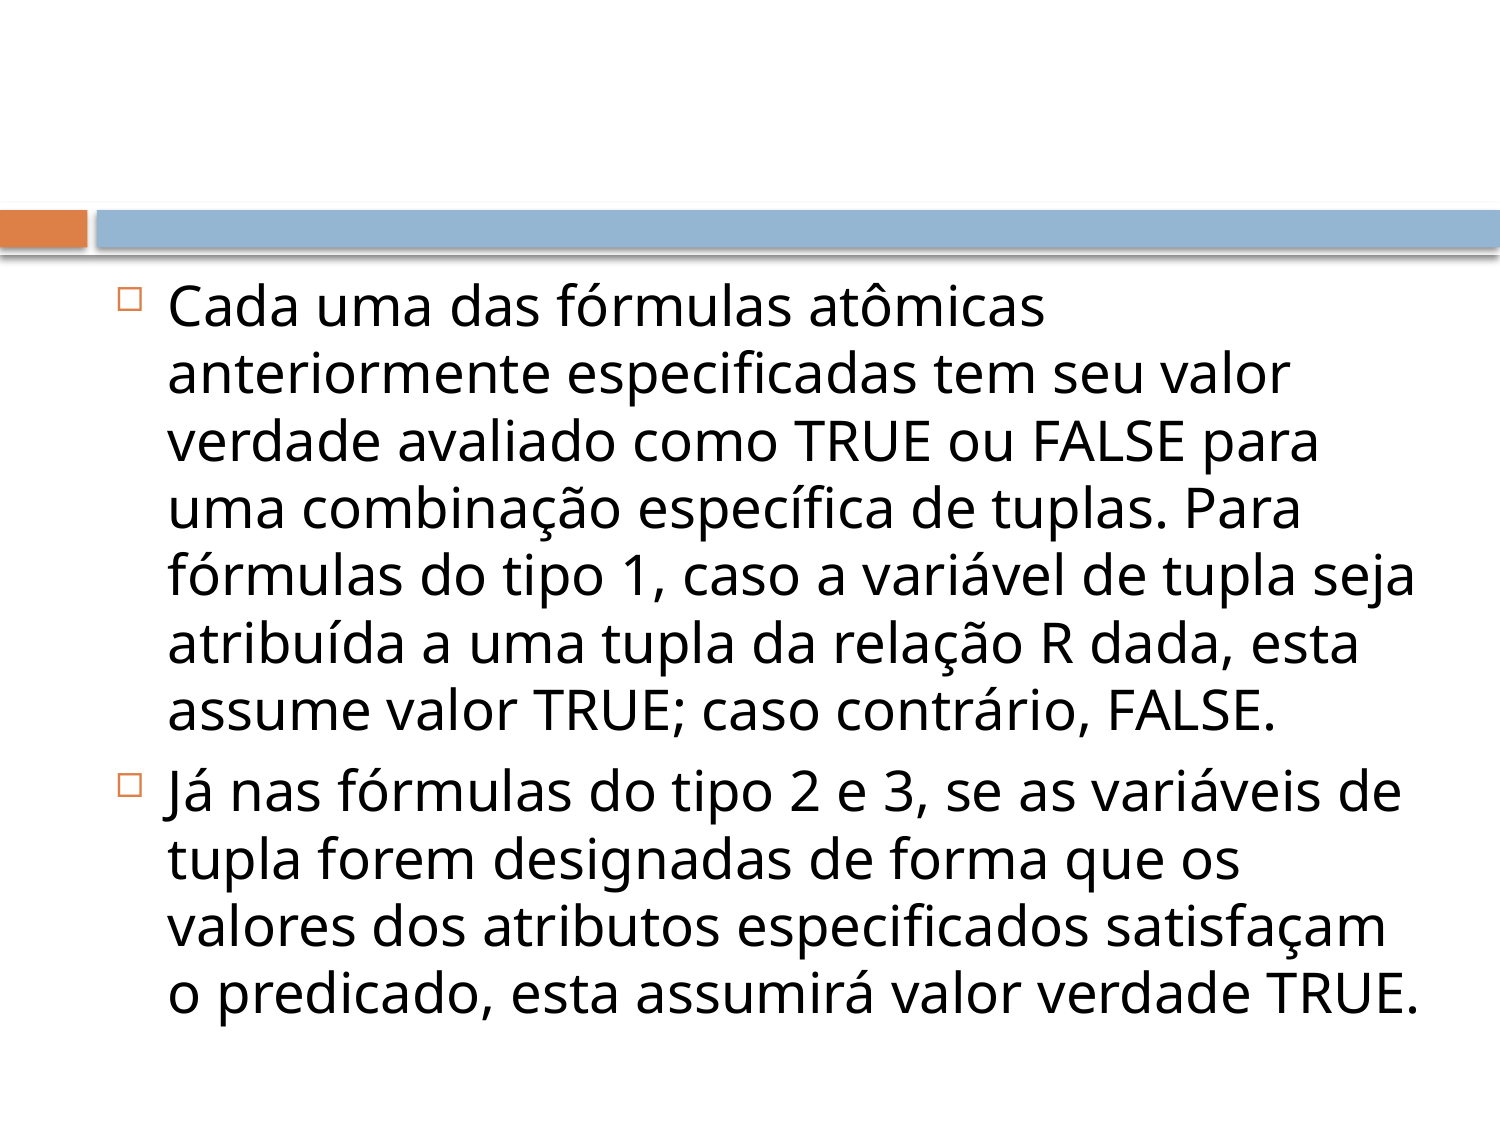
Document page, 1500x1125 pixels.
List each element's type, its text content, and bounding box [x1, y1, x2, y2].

list Cada uma das fórmulas atômicas anteriormente especificadas tem seu valor verdade avaliado como TRUE ou FALSE para uma combinação específica de tuplas. Para fórmulas do tipo 1, caso a variável de tupla seja atribuída a uma tupla da relação R dada, esta assume valor TRUE; caso contrário, FALSE. Já nas fórmulas do tipo 2 e 3, se as variáveis de tupla forem designadas de forma que os valores dos atributos especificados satisfaçam o predicado, esta assumirá valor verdade TRUE. [100, 262, 1438, 1050]
